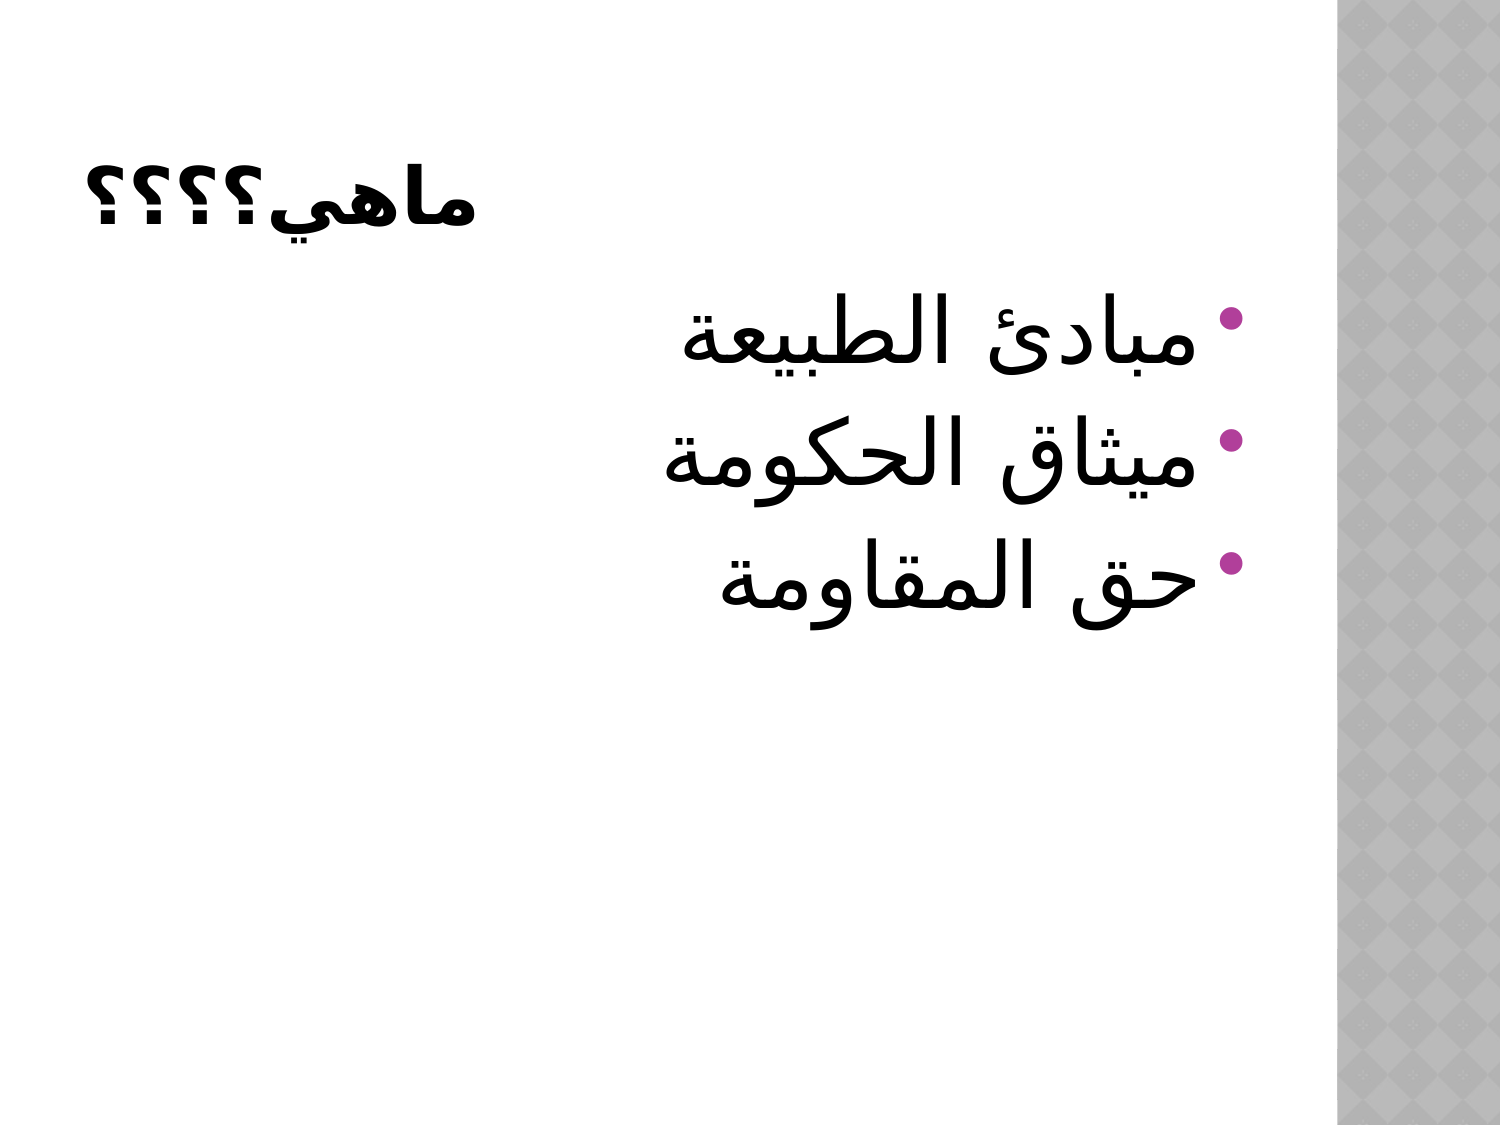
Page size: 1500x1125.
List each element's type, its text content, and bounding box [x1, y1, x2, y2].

list مبادئ الطبيعة ميثاق الحكومة حق المقاومة [75, 264, 1263, 1059]
title ماهي؟؟؟؟ [75, 52, 1263, 240]
